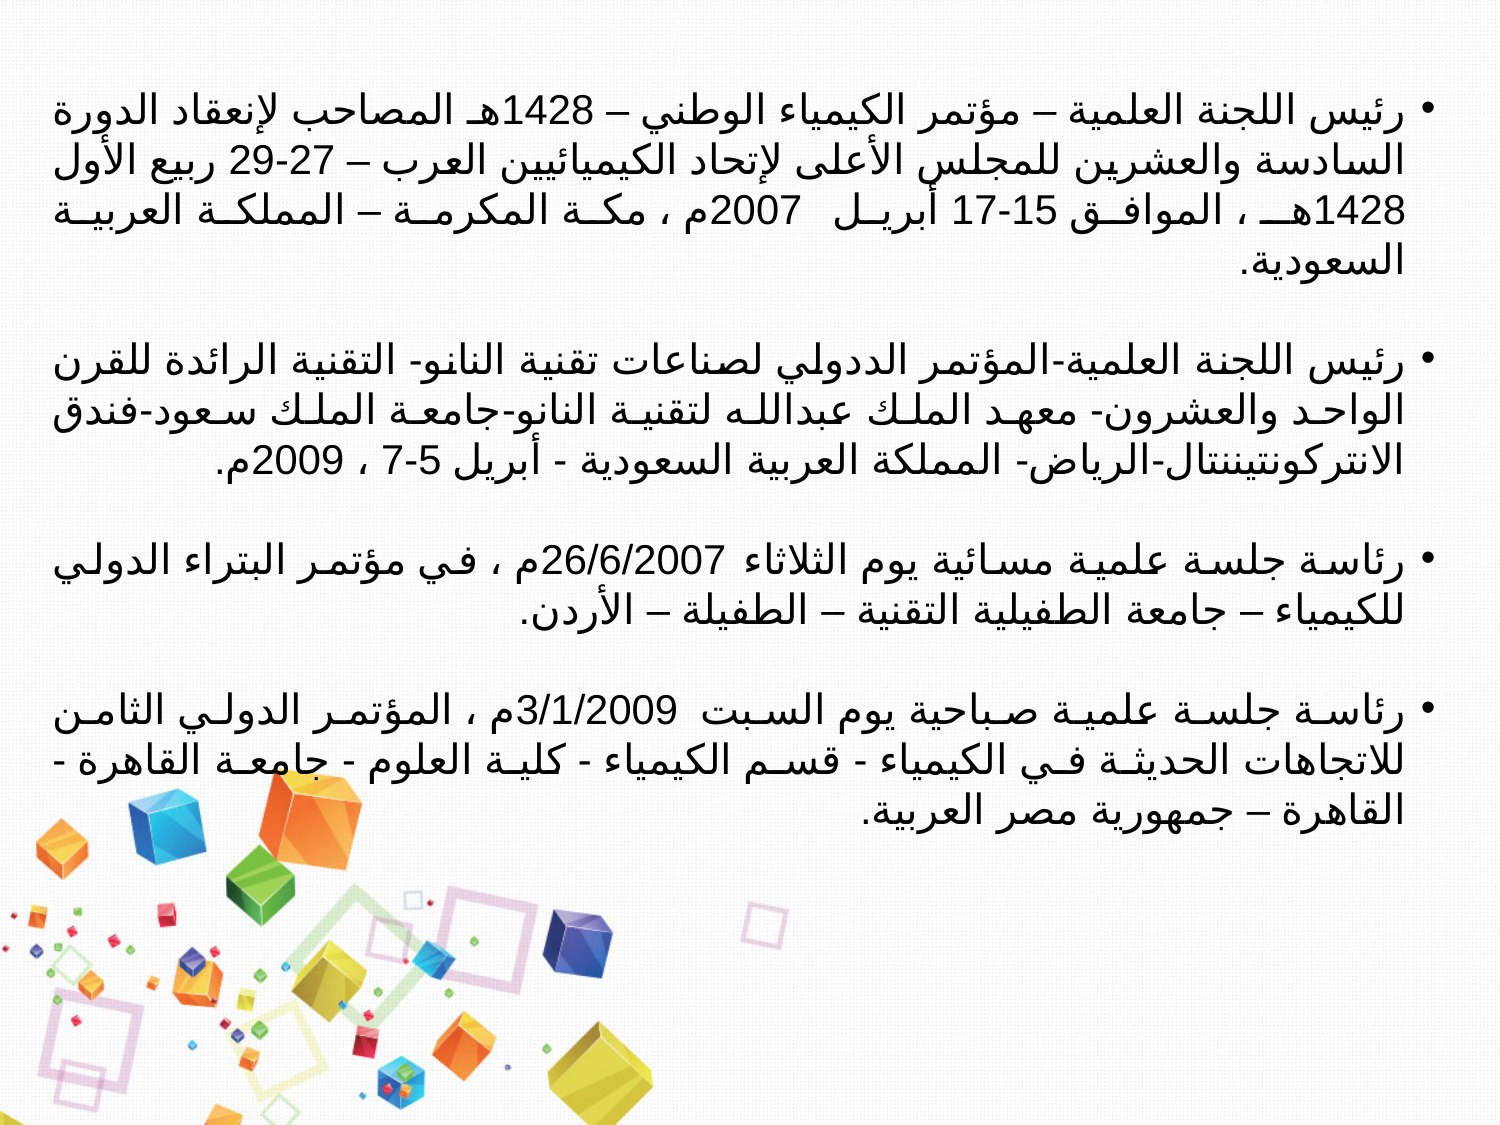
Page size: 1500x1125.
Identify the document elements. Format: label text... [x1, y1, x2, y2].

picture [0, 0, 1500, 1125]
text_box رئيس اللجنة العلمية – مؤتمر الكيمياء الوطني – 1428هـ المصاحب لإنعقاد الدورة السادسة والعشرين للمجلس الأعلى لإتحاد الكيميائيين العرب – 27-29 ربيع الأول 1428هـ ، الموافق 15-17 أبريل 2007م ، مكة المكرمة – المملكة العربية السعودية. رئيس اللجنة العلمية-المؤتمر الددولي لصناعات تقنية النانو- التقنية الرائدة للقرن الواحد والعشرون- معهد الملك عبدالله لتقنية النانو-جامعة الملك سعود-فندق الانتركونتيننتال-الرياض- المملكة العربية السعودية - أبريل 5-7 ، 2009م. رئاسة جلسة علمية مسائية يوم الثلاثاء 26/6/2007م ، في مؤتمر البتراء الدولي للكيمياء – جامعة الطفيلية التقنية – الطفيلة – الأردن. رئاسة جلسة علمية صباحية يوم السبت 3/1/2009م ، المؤتمر الدولي الثامن للاتجاهات الحديثة في الكيمياء - قسم الكيمياء - كلية العلوم - جامعة القاهرة - القاهرة – جمهورية مصر العربية. [37, 75, 1450, 841]
